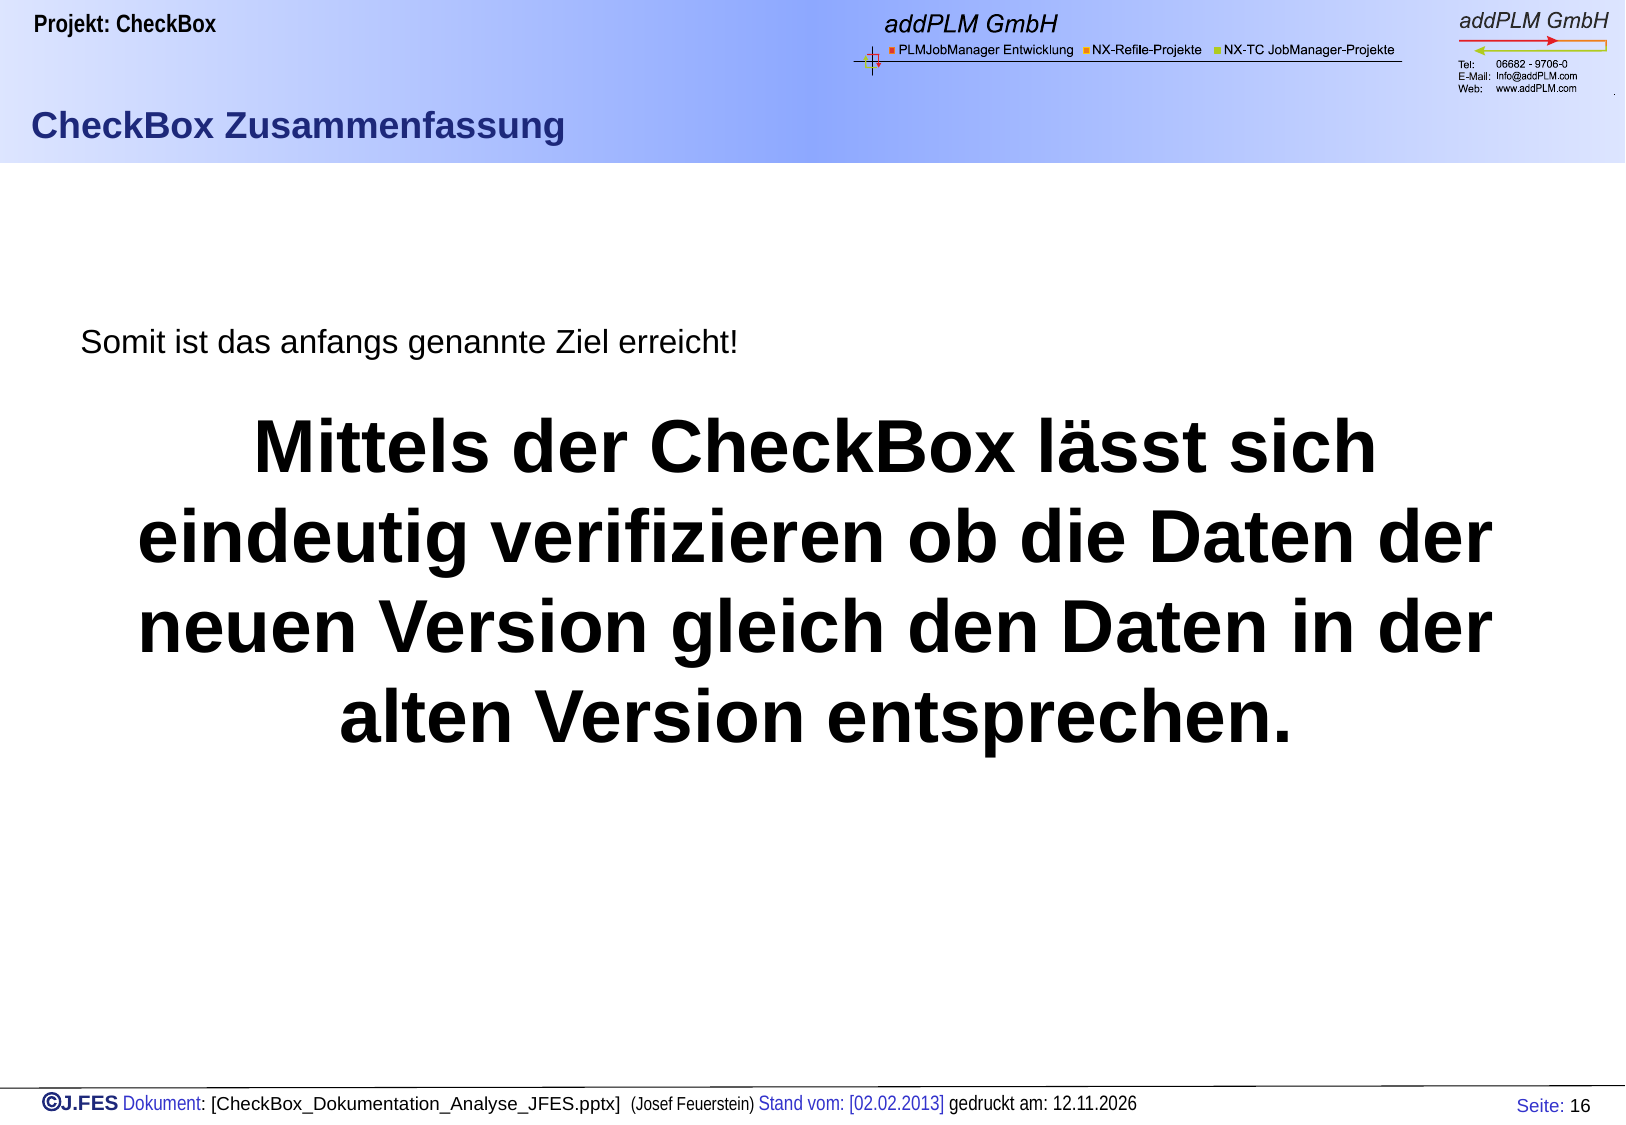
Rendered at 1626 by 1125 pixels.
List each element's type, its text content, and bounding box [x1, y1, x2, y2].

title CheckBox Zusammenfassung [30, 73, 1600, 138]
text_box Somit ist das anfangs genannte Ziel erreicht! Mittels der CheckBox lässt sich eindeutig verifizieren ob die Daten der neuen Version gleich den Daten in der alten Version entsprechen. [65, 312, 1568, 822]
